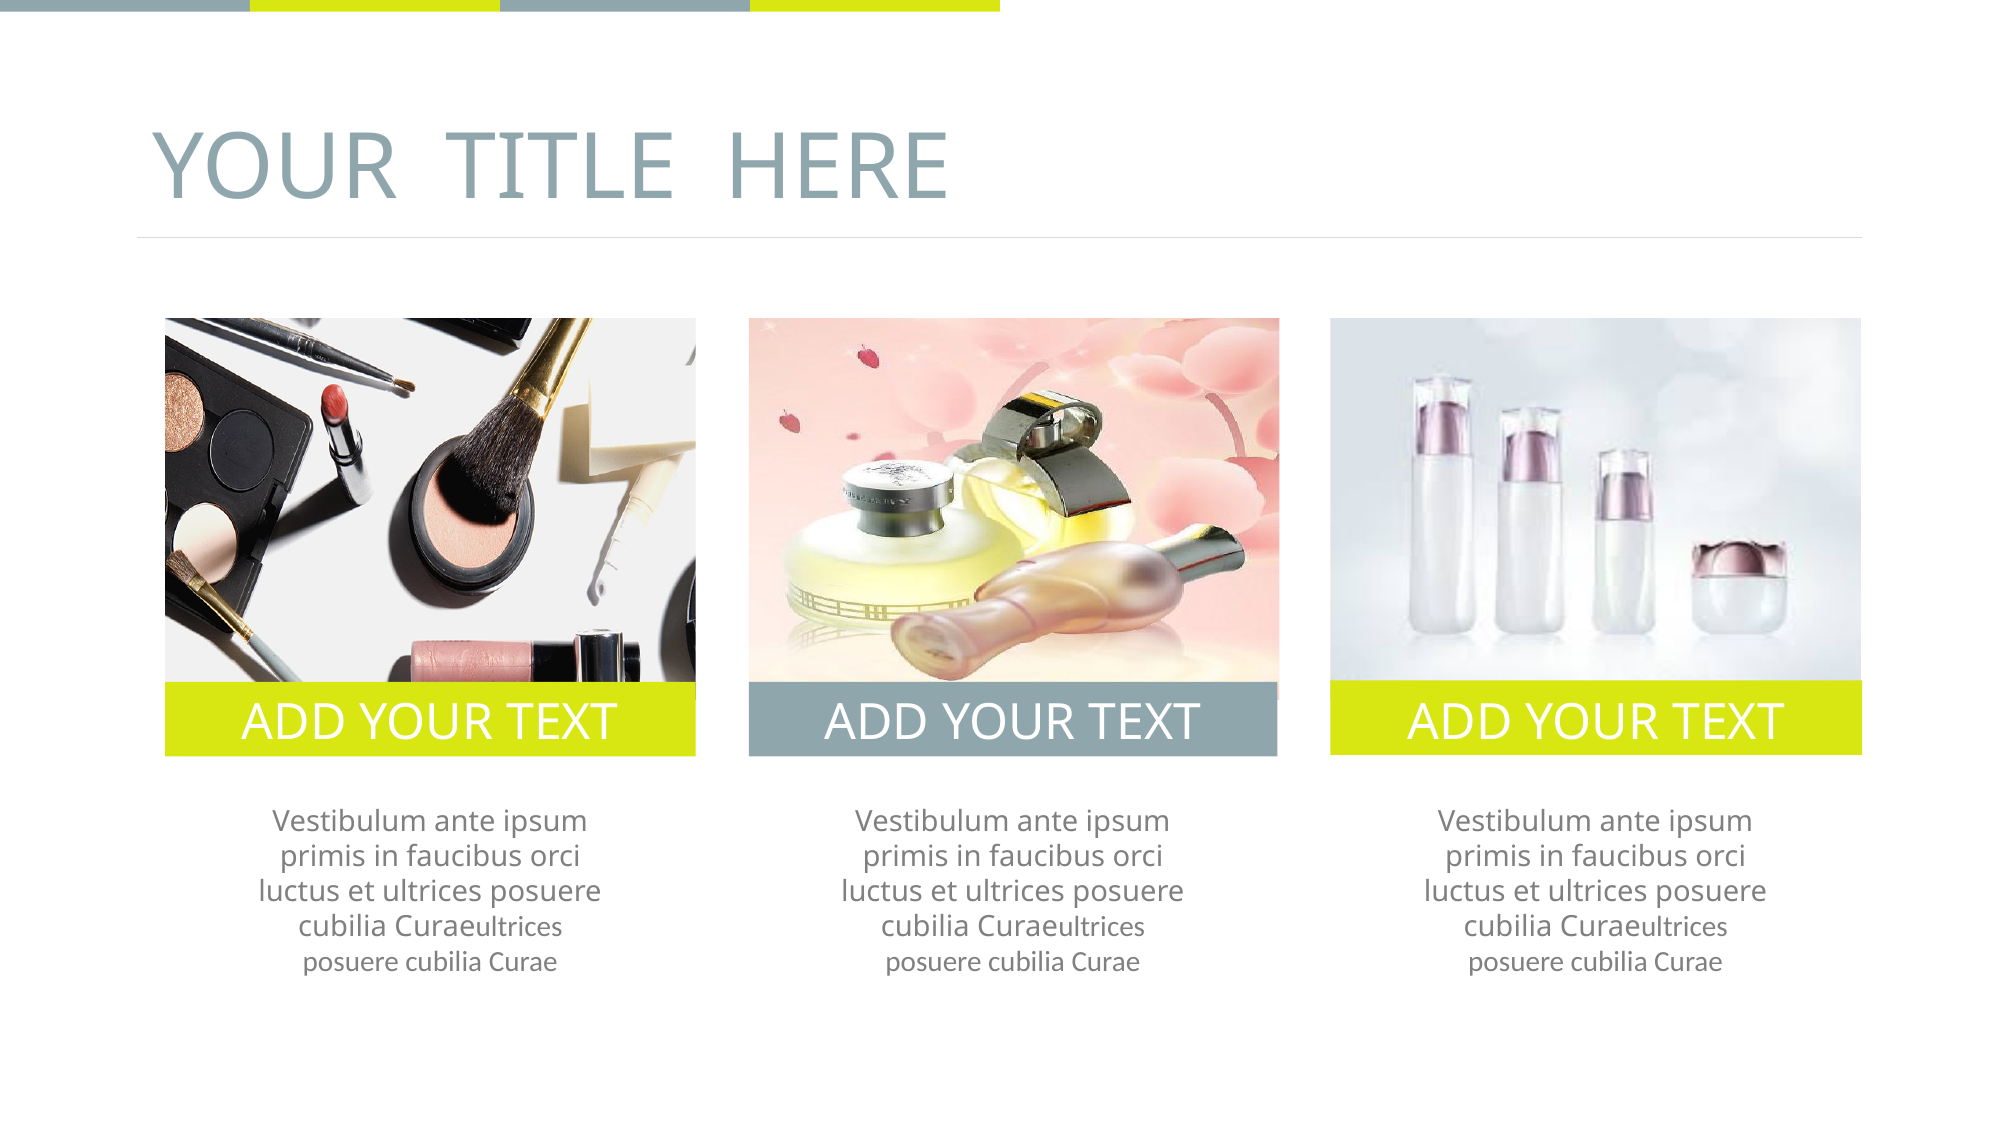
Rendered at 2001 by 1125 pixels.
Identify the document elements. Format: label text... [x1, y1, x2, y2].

text_box Vestibulum ante ipsum primis in faucibus orci luctus et ultrices posuere cubilia Curaeultrices posuere cubilia Curae [234, 794, 627, 985]
text_box [634, 681, 697, 757]
text_box [748, 317, 1281, 701]
text_box ADD YOUR TEXT [1392, 681, 1800, 757]
text_box Vestibulum ante ipsum primis in faucibus orci luctus et ultrices posuere cubilia Curaeultrices posuere cubilia Curae [1399, 794, 1792, 985]
title YOUR TITLE HERE [137, 59, 1863, 278]
text_box Vestibulum ante ipsum primis in faucibus orci luctus et ultrices posuere cubilia Curaeultrices posuere cubilia Curae [816, 794, 1210, 985]
text_box ADD YOUR TEXT [226, 681, 634, 757]
text_box [1329, 317, 1862, 679]
text_box ADD YOUR TEXT [809, 681, 1217, 757]
text_box [1217, 681, 1278, 757]
text_box [748, 681, 809, 757]
text_box [164, 317, 697, 681]
text_box [1329, 679, 1863, 756]
text_box [164, 681, 226, 757]
